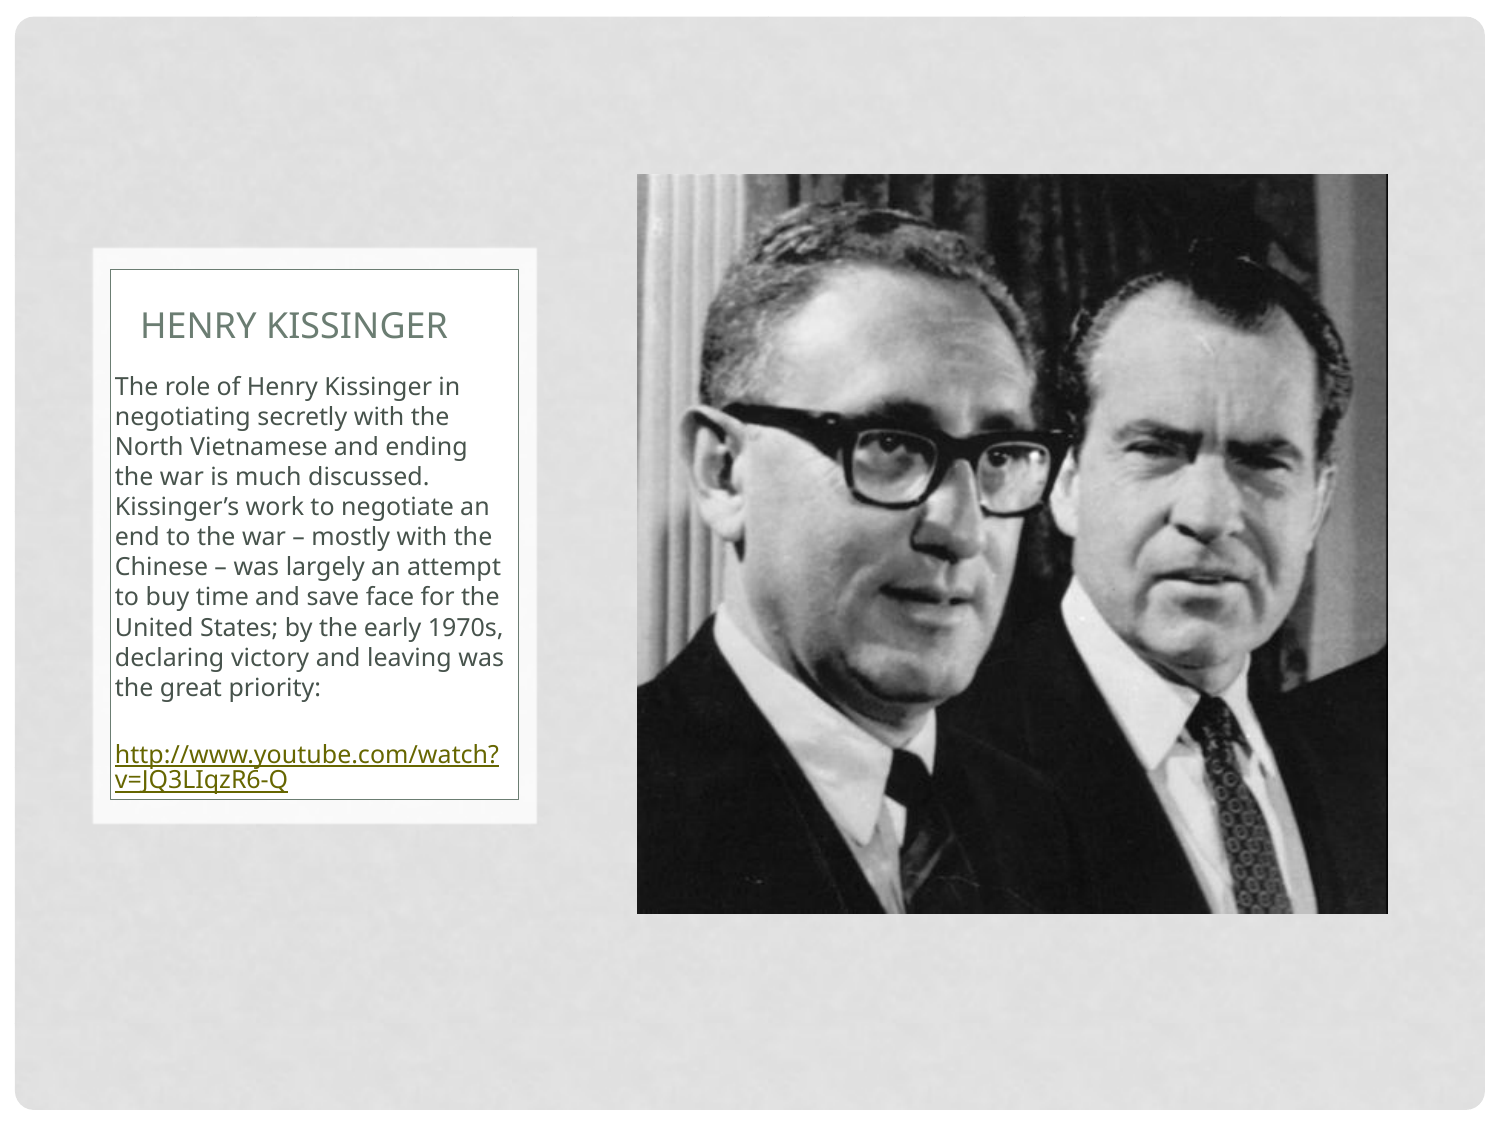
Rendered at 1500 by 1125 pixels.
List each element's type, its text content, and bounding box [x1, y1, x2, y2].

title Henry kissinger [125, 262, 503, 353]
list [637, 173, 1388, 914]
list The role of Henry Kissinger in negotiating secretly with the North Vietnamese and ending the war is much discussed. Kissinger’s work to negotiate an end to the war – mostly with the Chinese – was largely an attempt to buy time and save face for the United States; by the early 1970s, declaring victory and leaving was the great priority: http://www.youtube.com/watch?v=JQ3LIqzR6-Q [99, 362, 525, 813]
